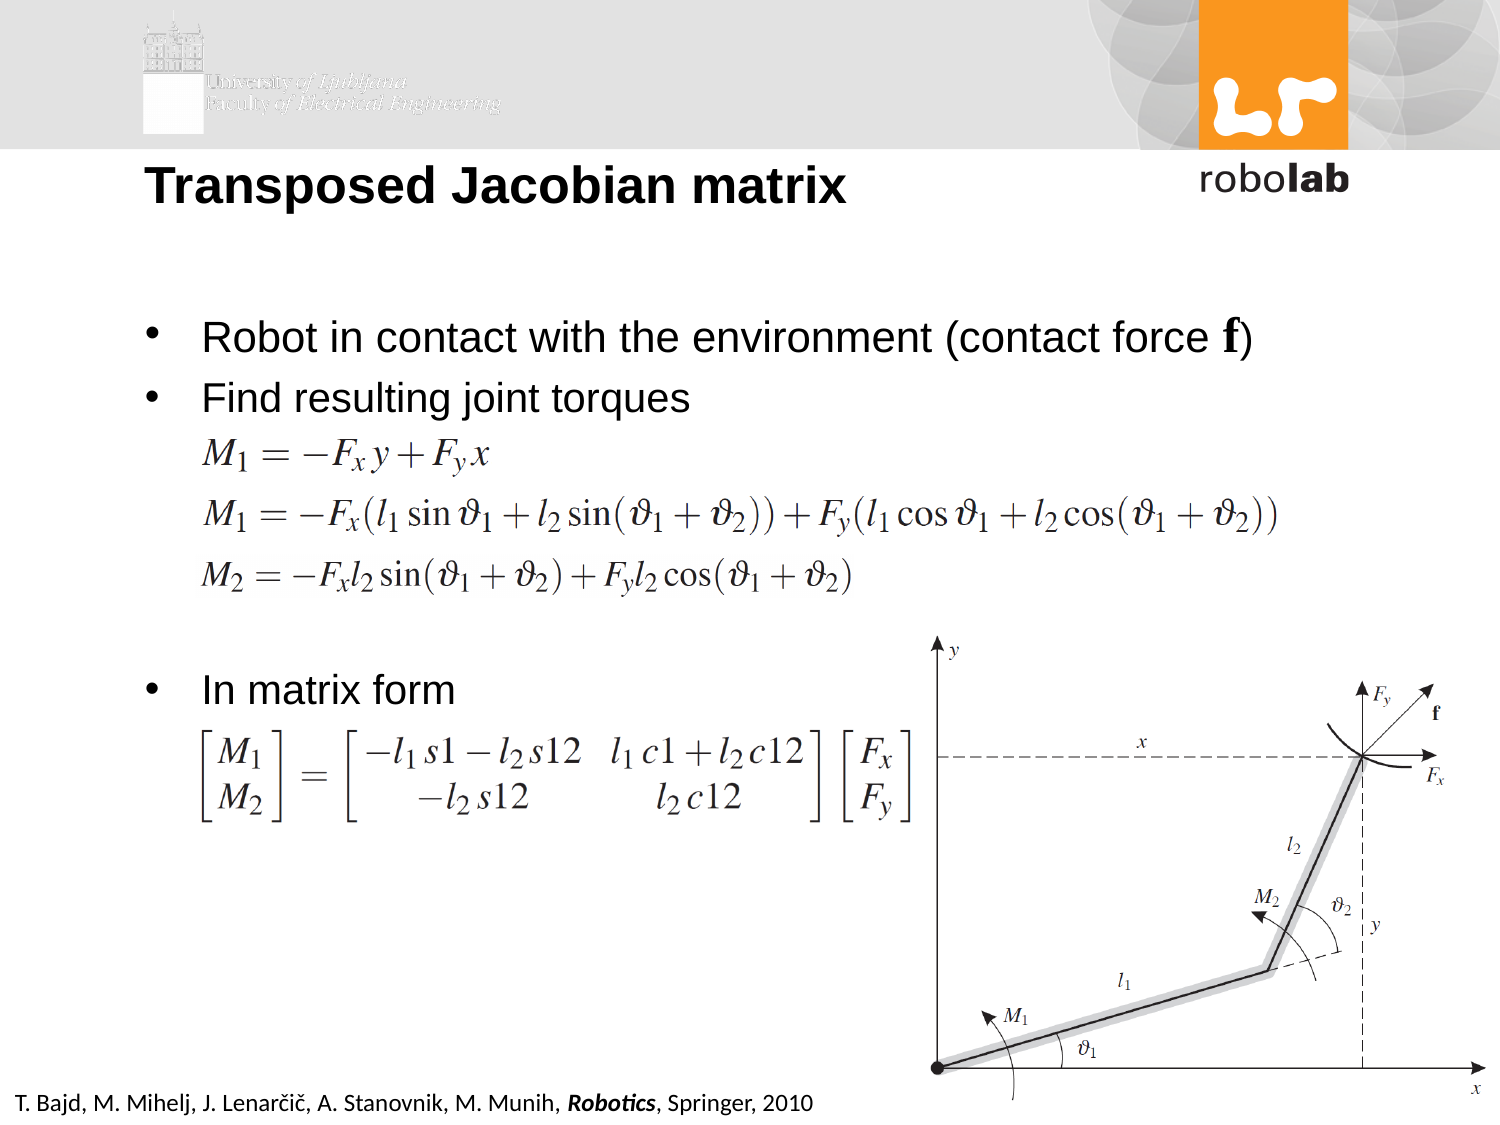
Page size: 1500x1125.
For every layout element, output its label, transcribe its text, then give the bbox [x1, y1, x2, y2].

picture [194, 484, 1282, 542]
picture [195, 427, 492, 482]
picture [195, 621, 1500, 1107]
picture [195, 553, 854, 598]
picture [143, 10, 501, 94]
picture [998, 0, 1500, 196]
list Robot in contact with the environment (contact force f) Find resulting joint torques In matrix form [129, 295, 1311, 1034]
title Transposed Jacobian matrix [129, 94, 1311, 272]
